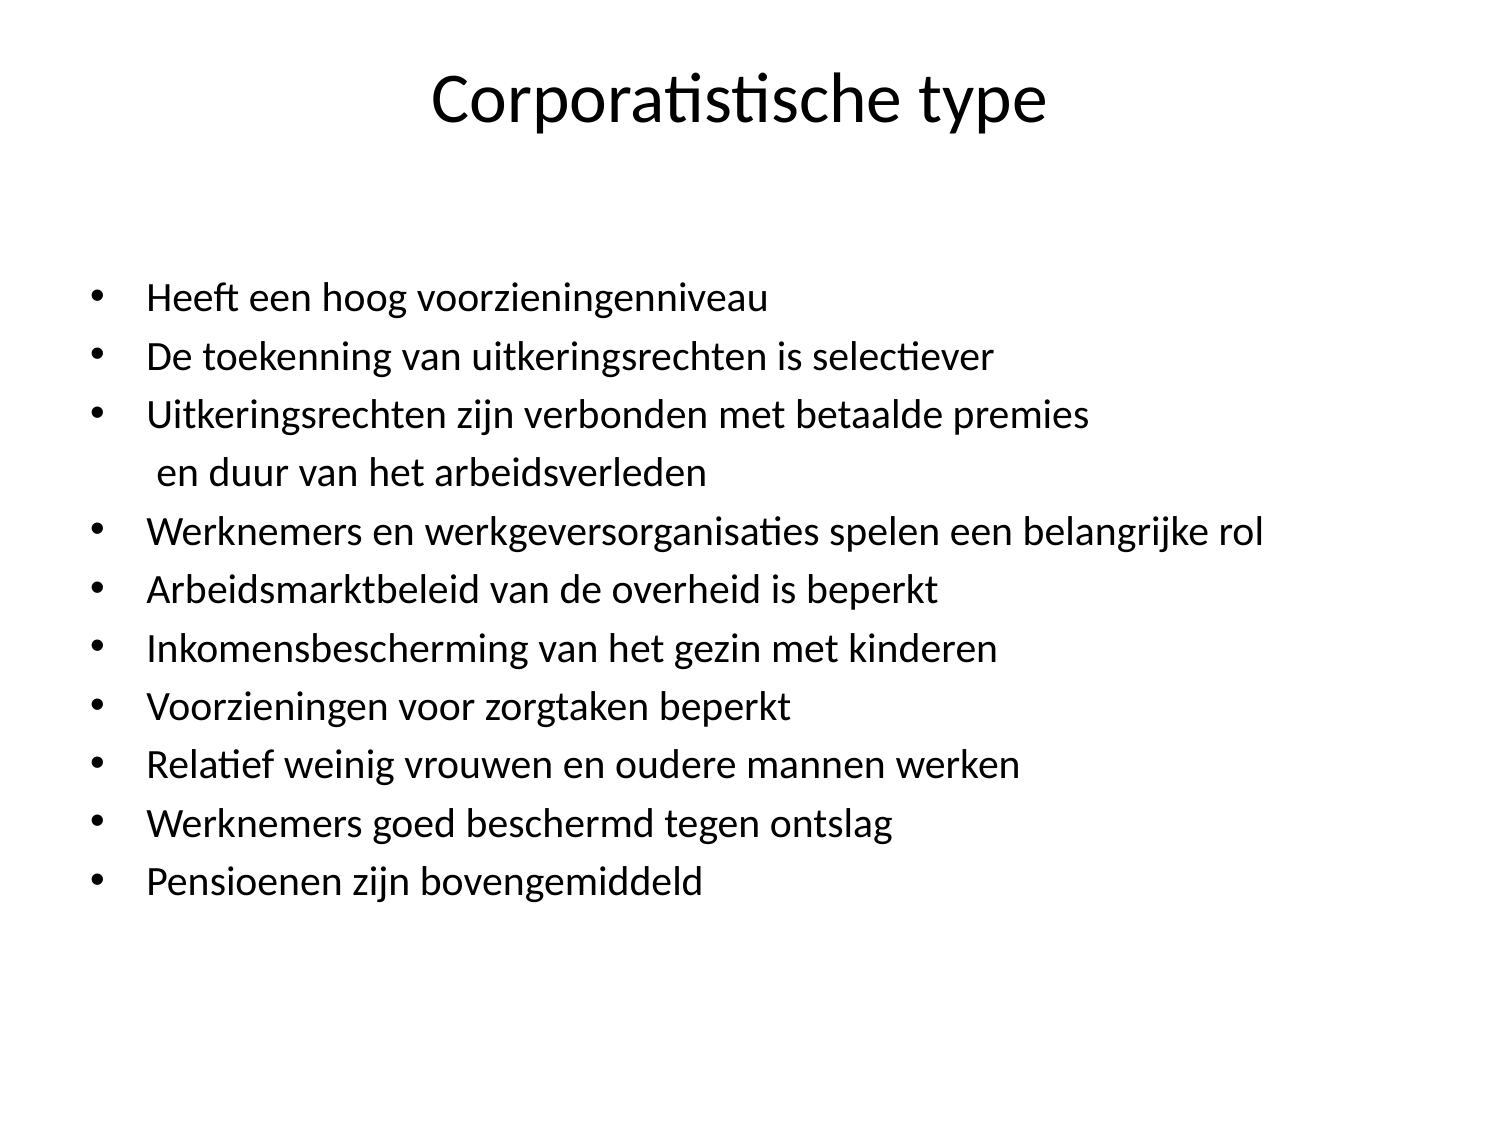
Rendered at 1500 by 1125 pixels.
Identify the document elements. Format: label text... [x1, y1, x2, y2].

title Corporatistische type [64, 42, 1415, 231]
list Heeft een hoog voorzieningenniveau De toekenning van uitkeringsrechten is selectiever Uitkeringsrechten zijn verbonden met betaalde premies en duur van het arbeidsverleden Werknemers en werkgeversorganisaties spelen een belangrijke rol Arbeidsmarktbeleid van de overheid is beperkt Inkomensbescherming van het gezin met kinderen Voorzieningen voor zorgtaken beperkt Relatief weinig vrouwen en oudere mannen werken Werknemers goed beschermd tegen ontslag Pensioenen zijn bovengemiddeld [75, 262, 1425, 1005]
